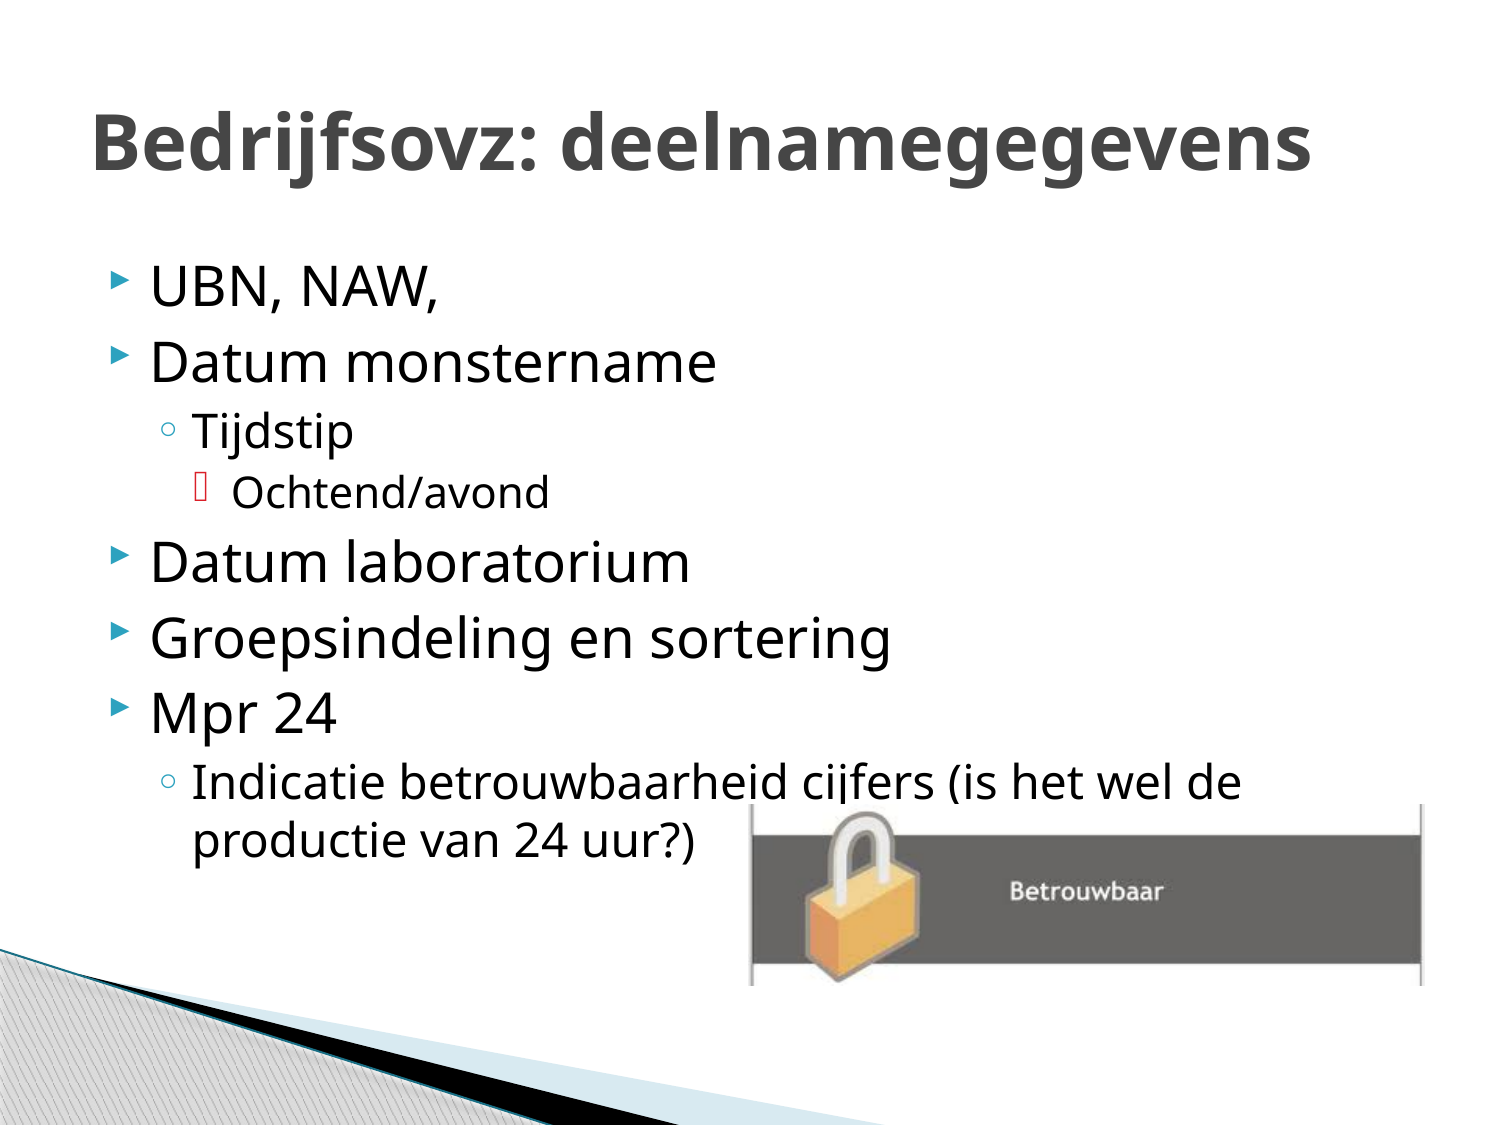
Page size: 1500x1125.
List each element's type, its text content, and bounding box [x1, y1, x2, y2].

list UBN, NAW, Datum monstername Tijdstip Ochtend/avond Datum laboratorium Groepsindeling en sortering Mpr 24 Indicatie betrouwbaarheid cijfers (is het wel de productie van 24 uur?) [75, 243, 1425, 986]
title Bedrijfsovz: deelnamegegevens [75, 45, 1425, 233]
picture [748, 803, 1426, 986]
